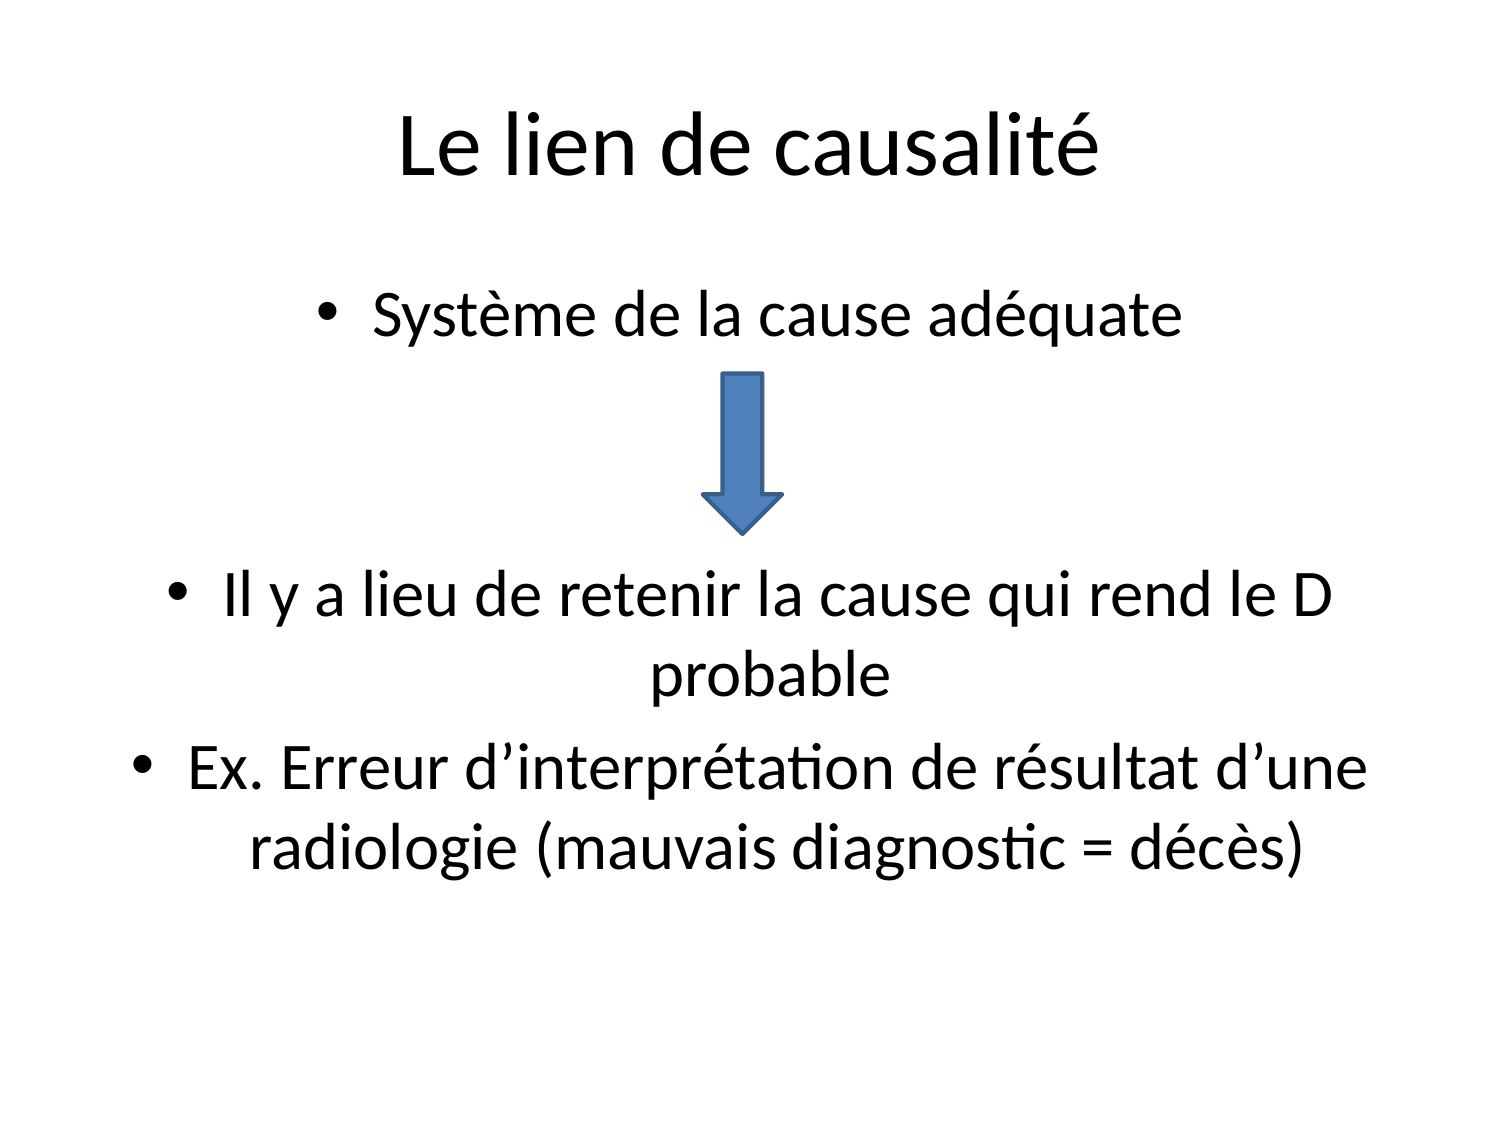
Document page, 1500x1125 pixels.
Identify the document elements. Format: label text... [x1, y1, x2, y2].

text_box [700, 371, 785, 537]
title Le lien de causalité [75, 45, 1425, 233]
list Système de la cause adéquate Il y a lieu de retenir la cause qui rend le D probable Ex. Erreur d’interprétation de résultat d’une radiologie (mauvais diagnostic = décès) [75, 262, 1425, 1005]
